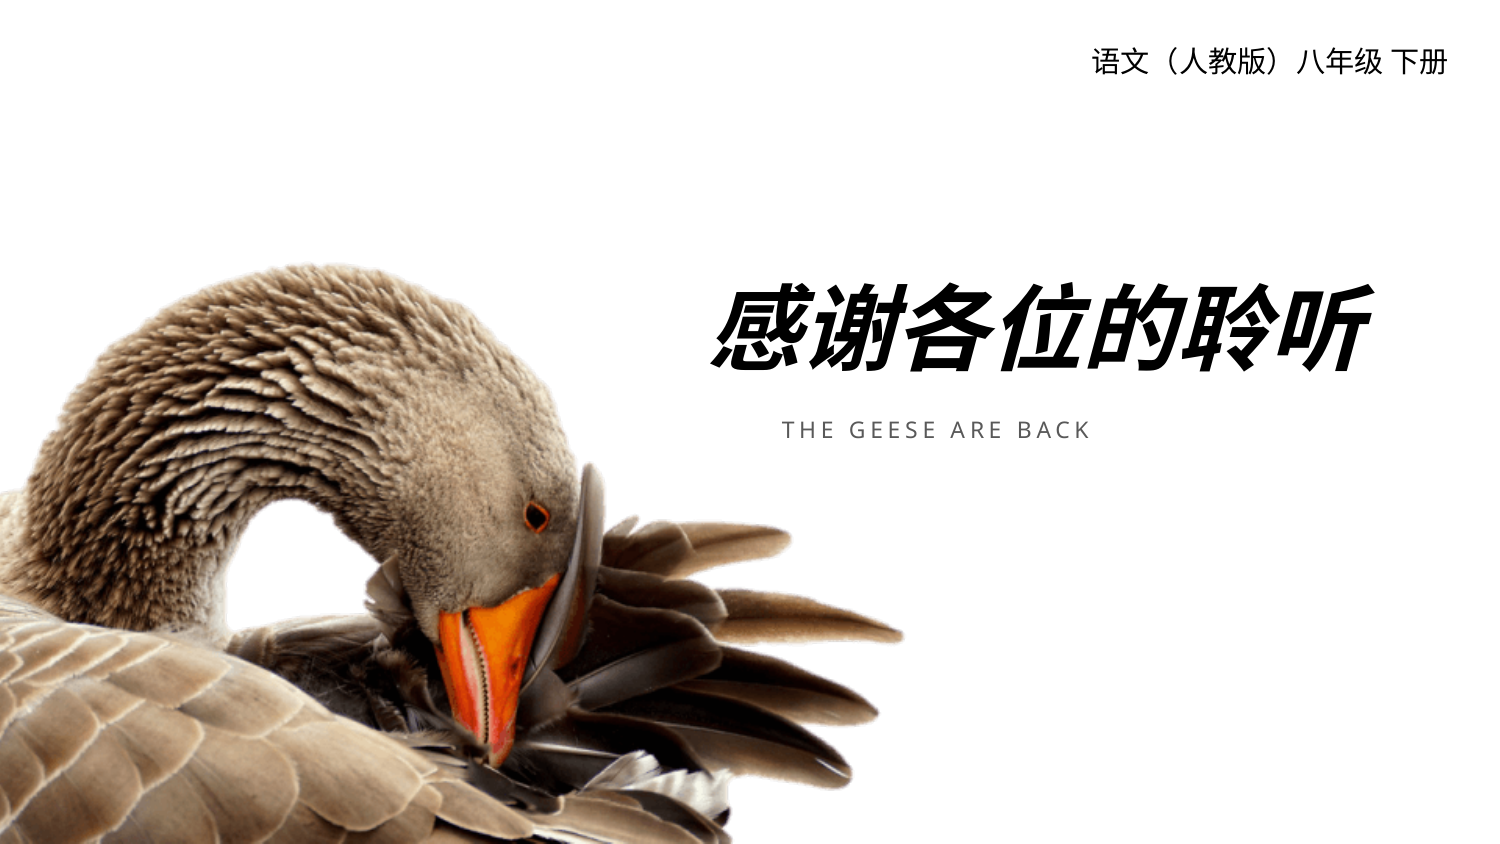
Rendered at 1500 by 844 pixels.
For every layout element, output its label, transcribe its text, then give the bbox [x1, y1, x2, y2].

text_box 感谢各位的聆听 [911, 263, 1375, 388]
text_box THE GEESE ARE BACK [911, 409, 1306, 449]
text_box 语文（人教版）八年级 下册 [1072, 37, 1461, 84]
picture [0, 257, 911, 844]
